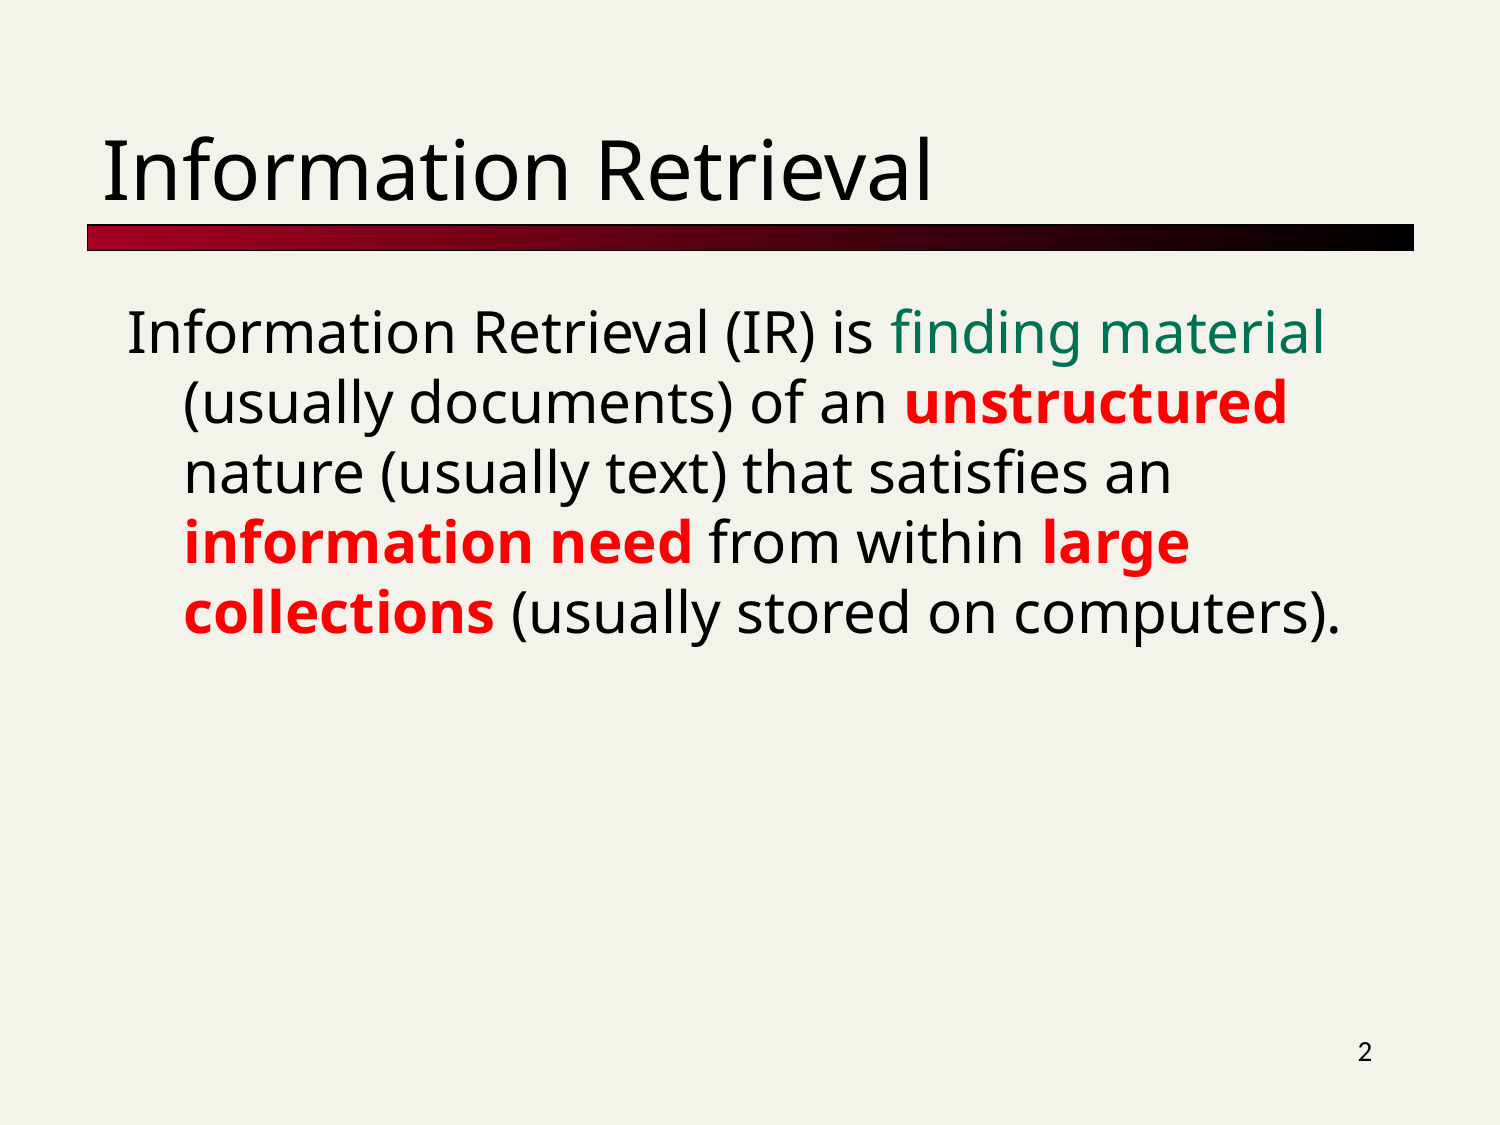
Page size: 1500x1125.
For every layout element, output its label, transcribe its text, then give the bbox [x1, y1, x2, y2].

slide_number 2 [1074, 1024, 1388, 1101]
title Information Retrieval [87, 62, 1413, 226]
list Information Retrieval (IR) is finding material (usually documents) of an unstructured nature (usually text) that satisfies an information need from within large collections (usually stored on computers). [112, 287, 1424, 1088]
